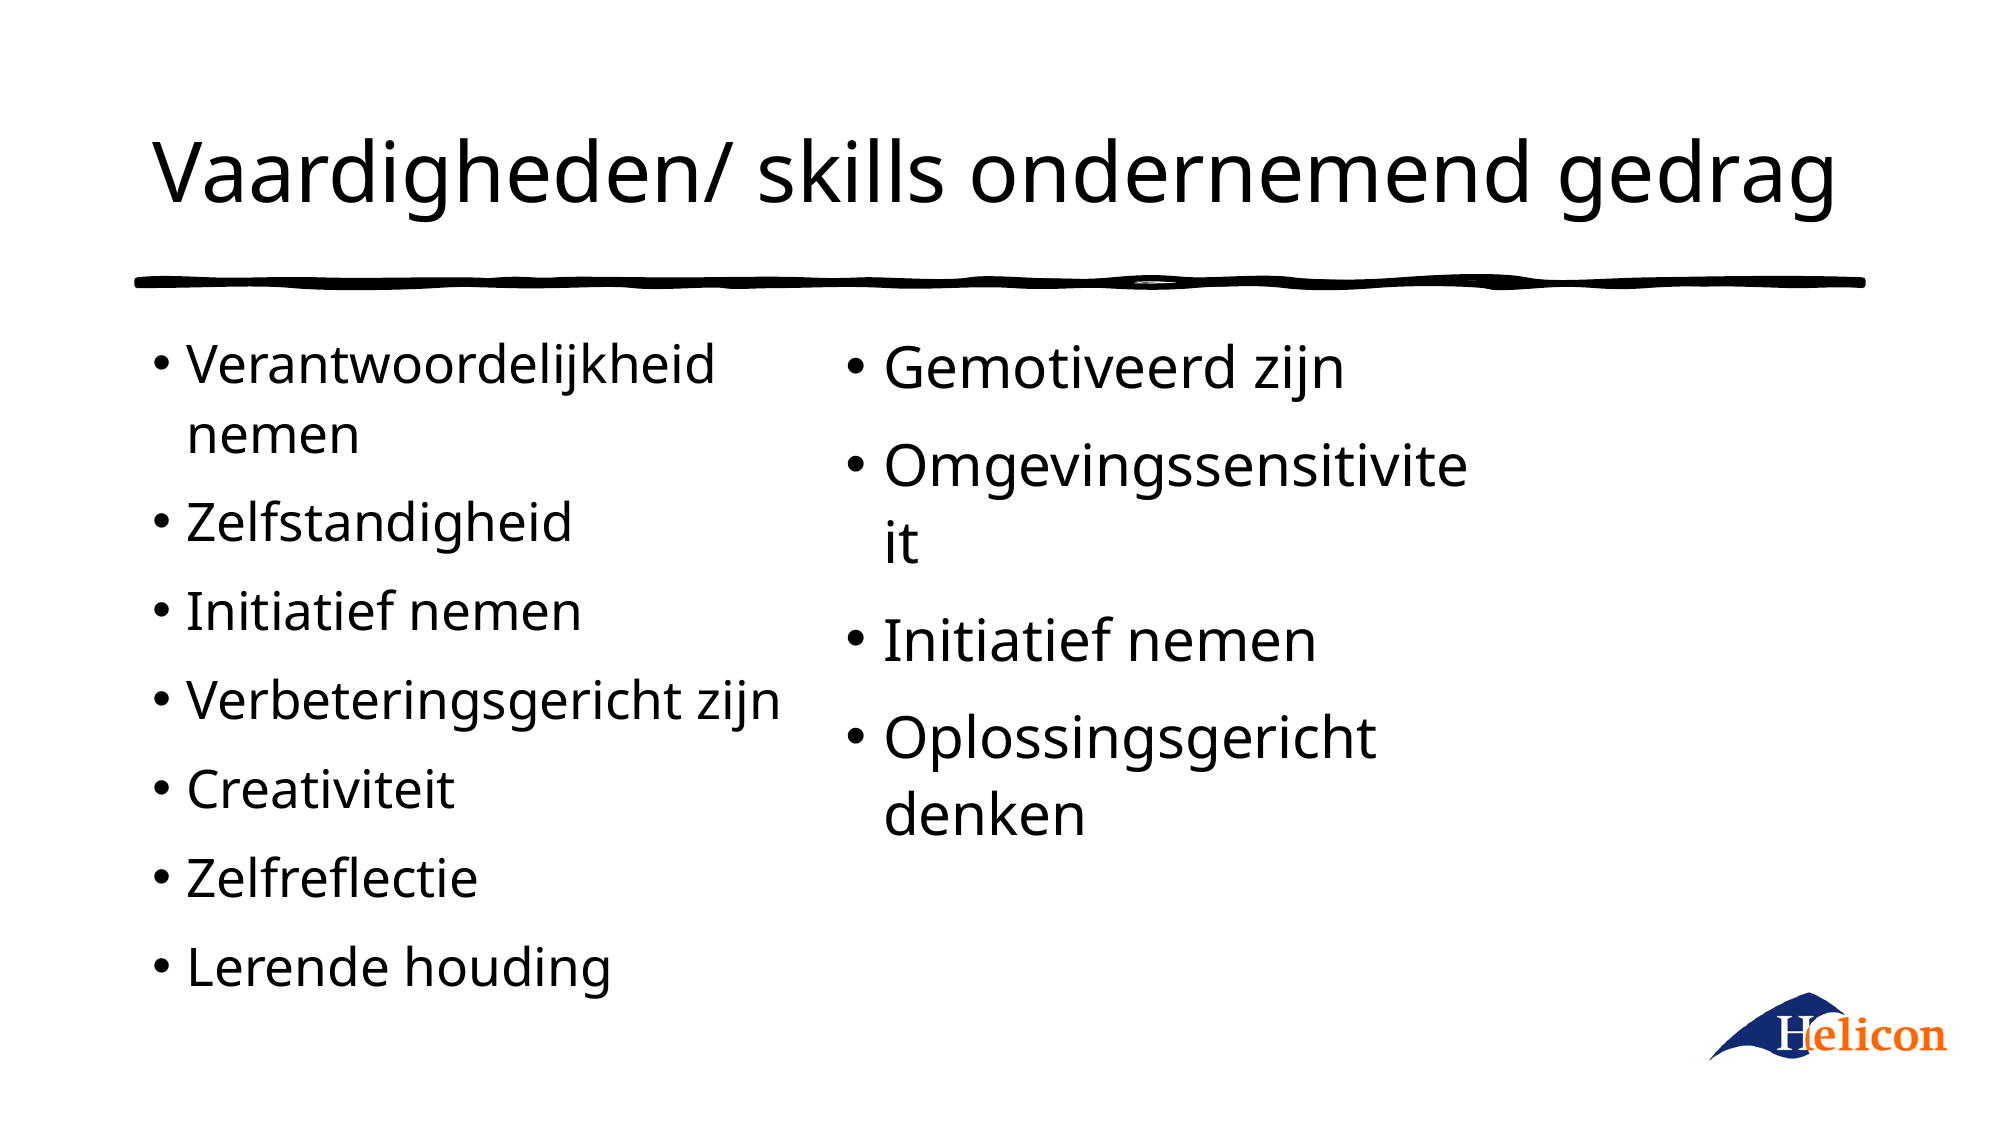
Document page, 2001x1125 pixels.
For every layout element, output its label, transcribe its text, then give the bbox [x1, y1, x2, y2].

list Verantwoordelijkheid nemen Zelfstandigheid Initiatief nemen Verbeteringsgericht zijn Creativiteit Zelfreflectie Lerende houding [137, 316, 804, 1014]
title Vaardigheden/ skills ondernemend gedrag [137, 59, 1863, 278]
text_box Gemotiveerd zijn Omgevingssensitiviteit Initiatief nemen Oplossingsgericht denken [830, 316, 1498, 1014]
picture [1671, 952, 2000, 1125]
